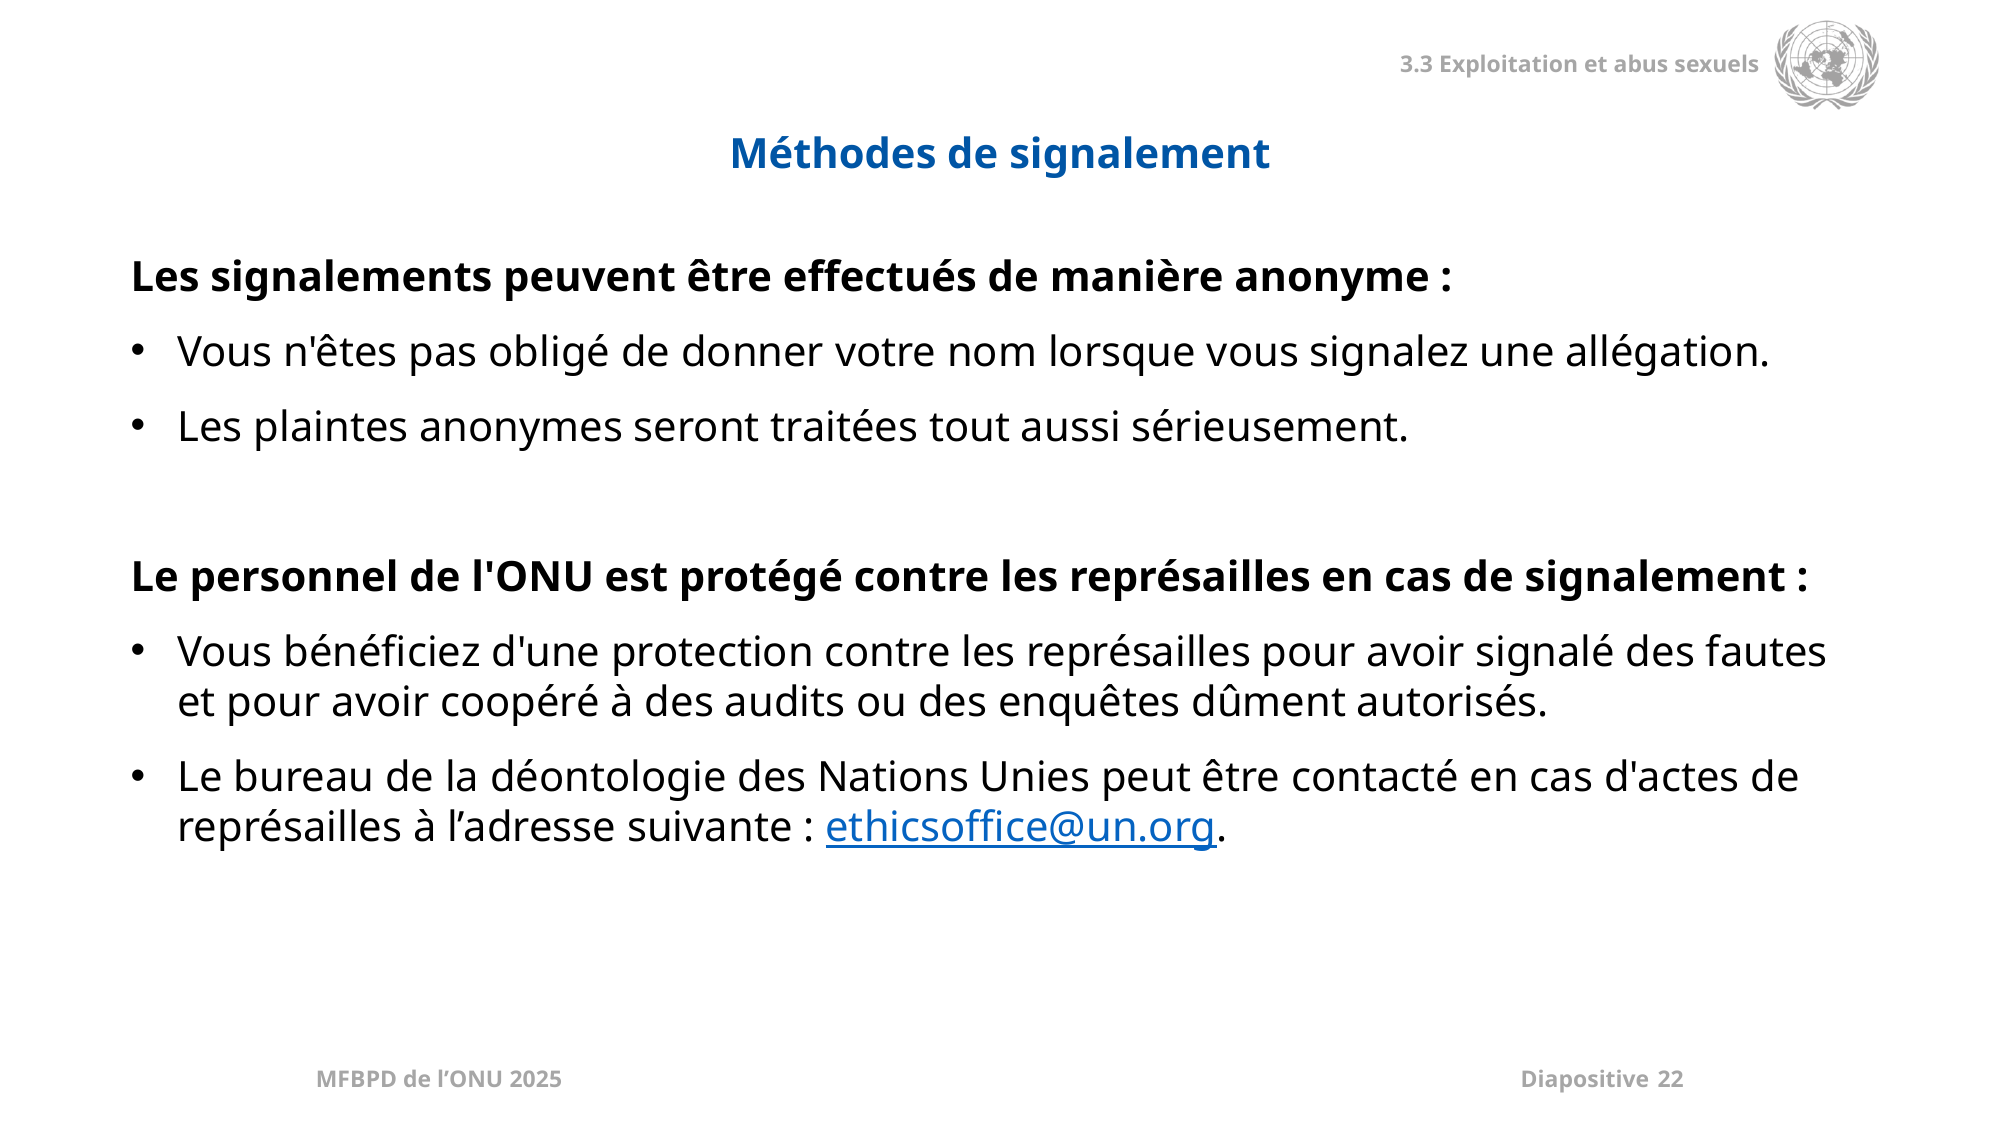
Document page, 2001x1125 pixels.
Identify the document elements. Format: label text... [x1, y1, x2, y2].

text_box Les signalements peuvent être effectués de manière anonyme : Vous n'êtes pas obligé de donner votre nom lorsque vous signalez une allégation. Les plaintes anonymes seront traitées tout aussi sérieusement. Le personnel de l'ONU est protégé contre les représailles en cas de signalement : Vous bénéficiez d'une protection contre les représailles pour avoir signalé des fautes et pour avoir coopéré à des audits ou des enquêtes dûment autorisés. Le bureau de la déontologie des Nations Unies peut être contacté en cas d'actes de représailles à l’adresse suivante : ethicsoffice@un.org. [128, 212, 1872, 857]
text_box Méthodes de signalement [272, 118, 1728, 184]
